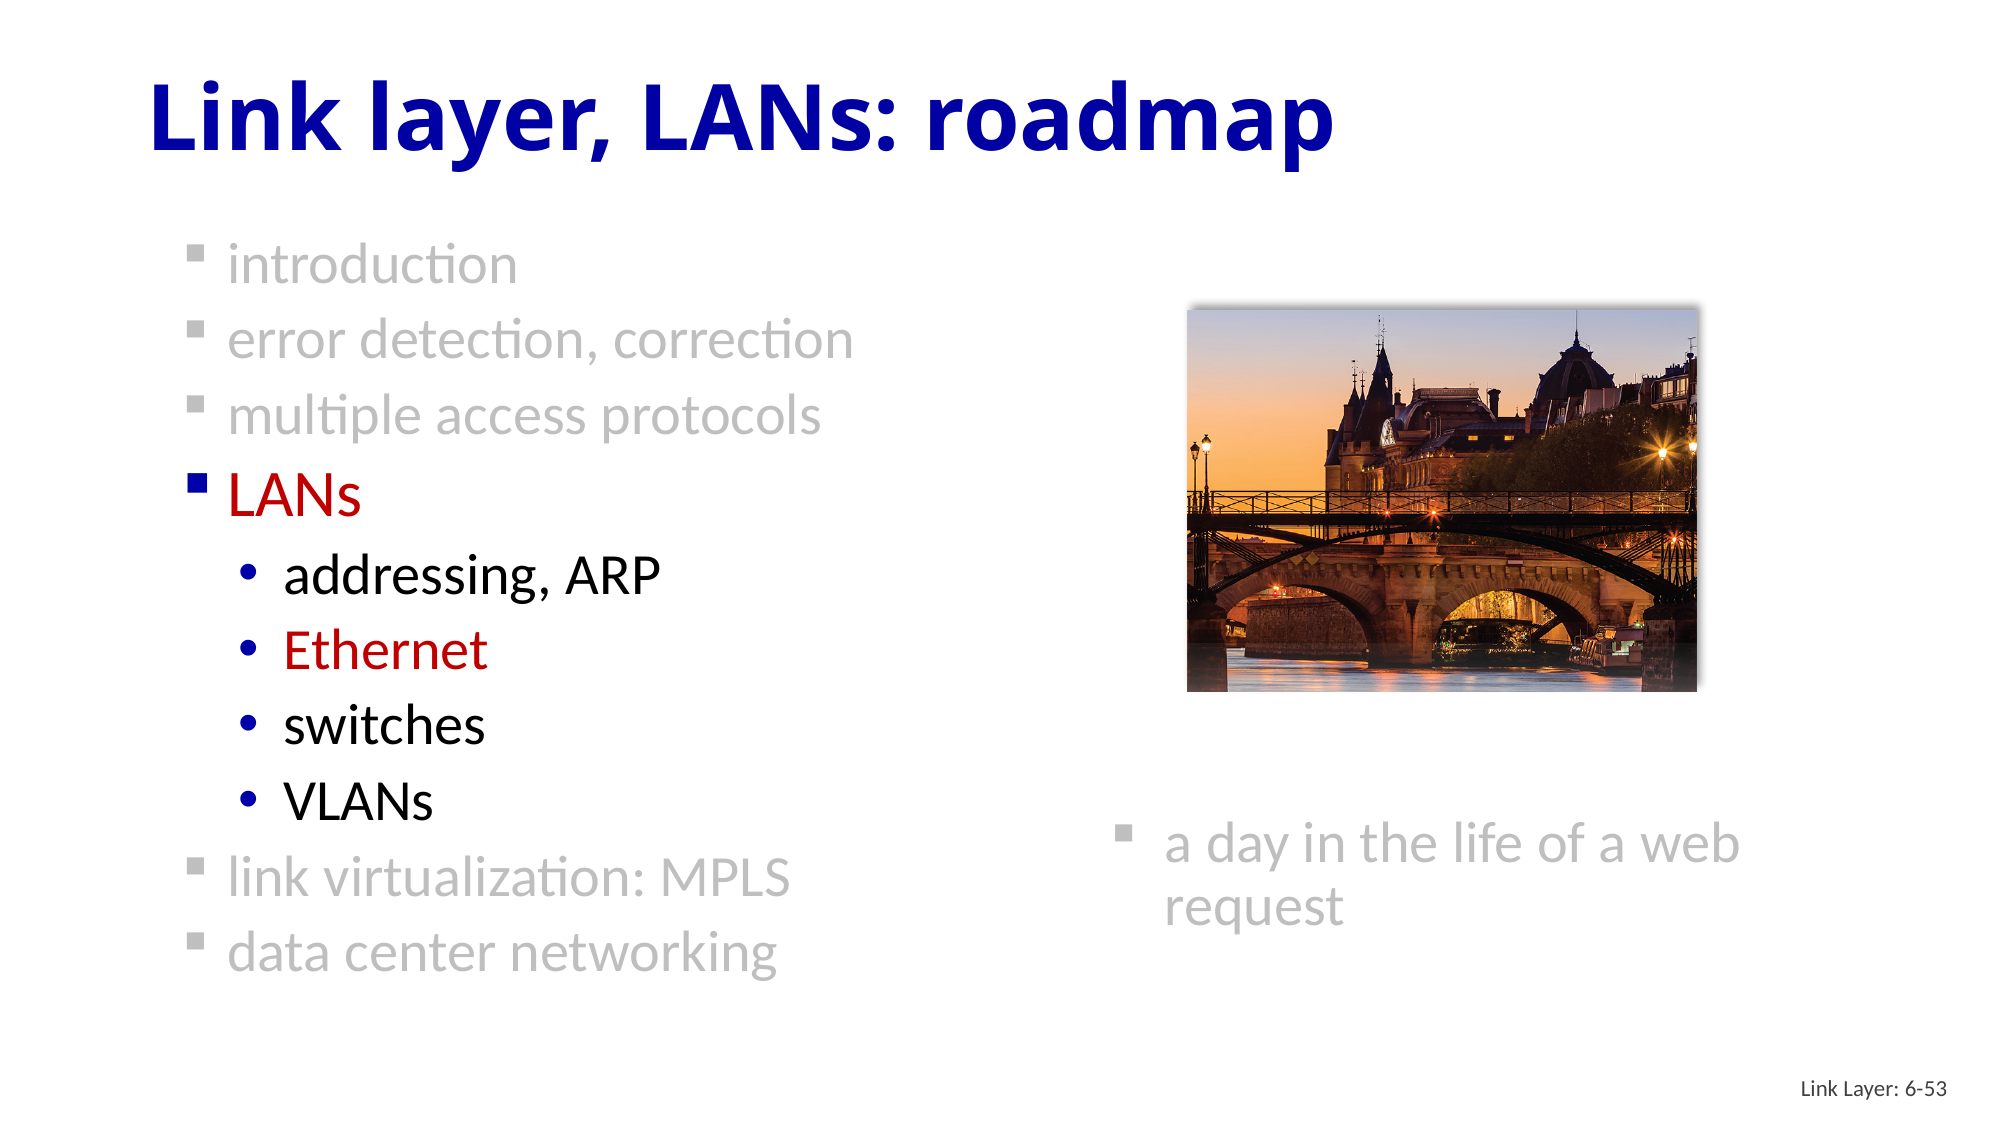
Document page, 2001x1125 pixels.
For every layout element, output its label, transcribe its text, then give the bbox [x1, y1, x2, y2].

slide_number Link Layer: 6-53 [1512, 1056, 1963, 1117]
title Link layer, LANs: roadmap [131, 47, 1856, 195]
picture [1187, 310, 1697, 692]
text_box a day in the life of a web request [1080, 804, 1907, 966]
text_box introduction error detection, correction multiple access protocols LANs addressing, ARP Ethernet switches VLANs link virtualization: MPLS data center networking [165, 225, 1080, 1053]
